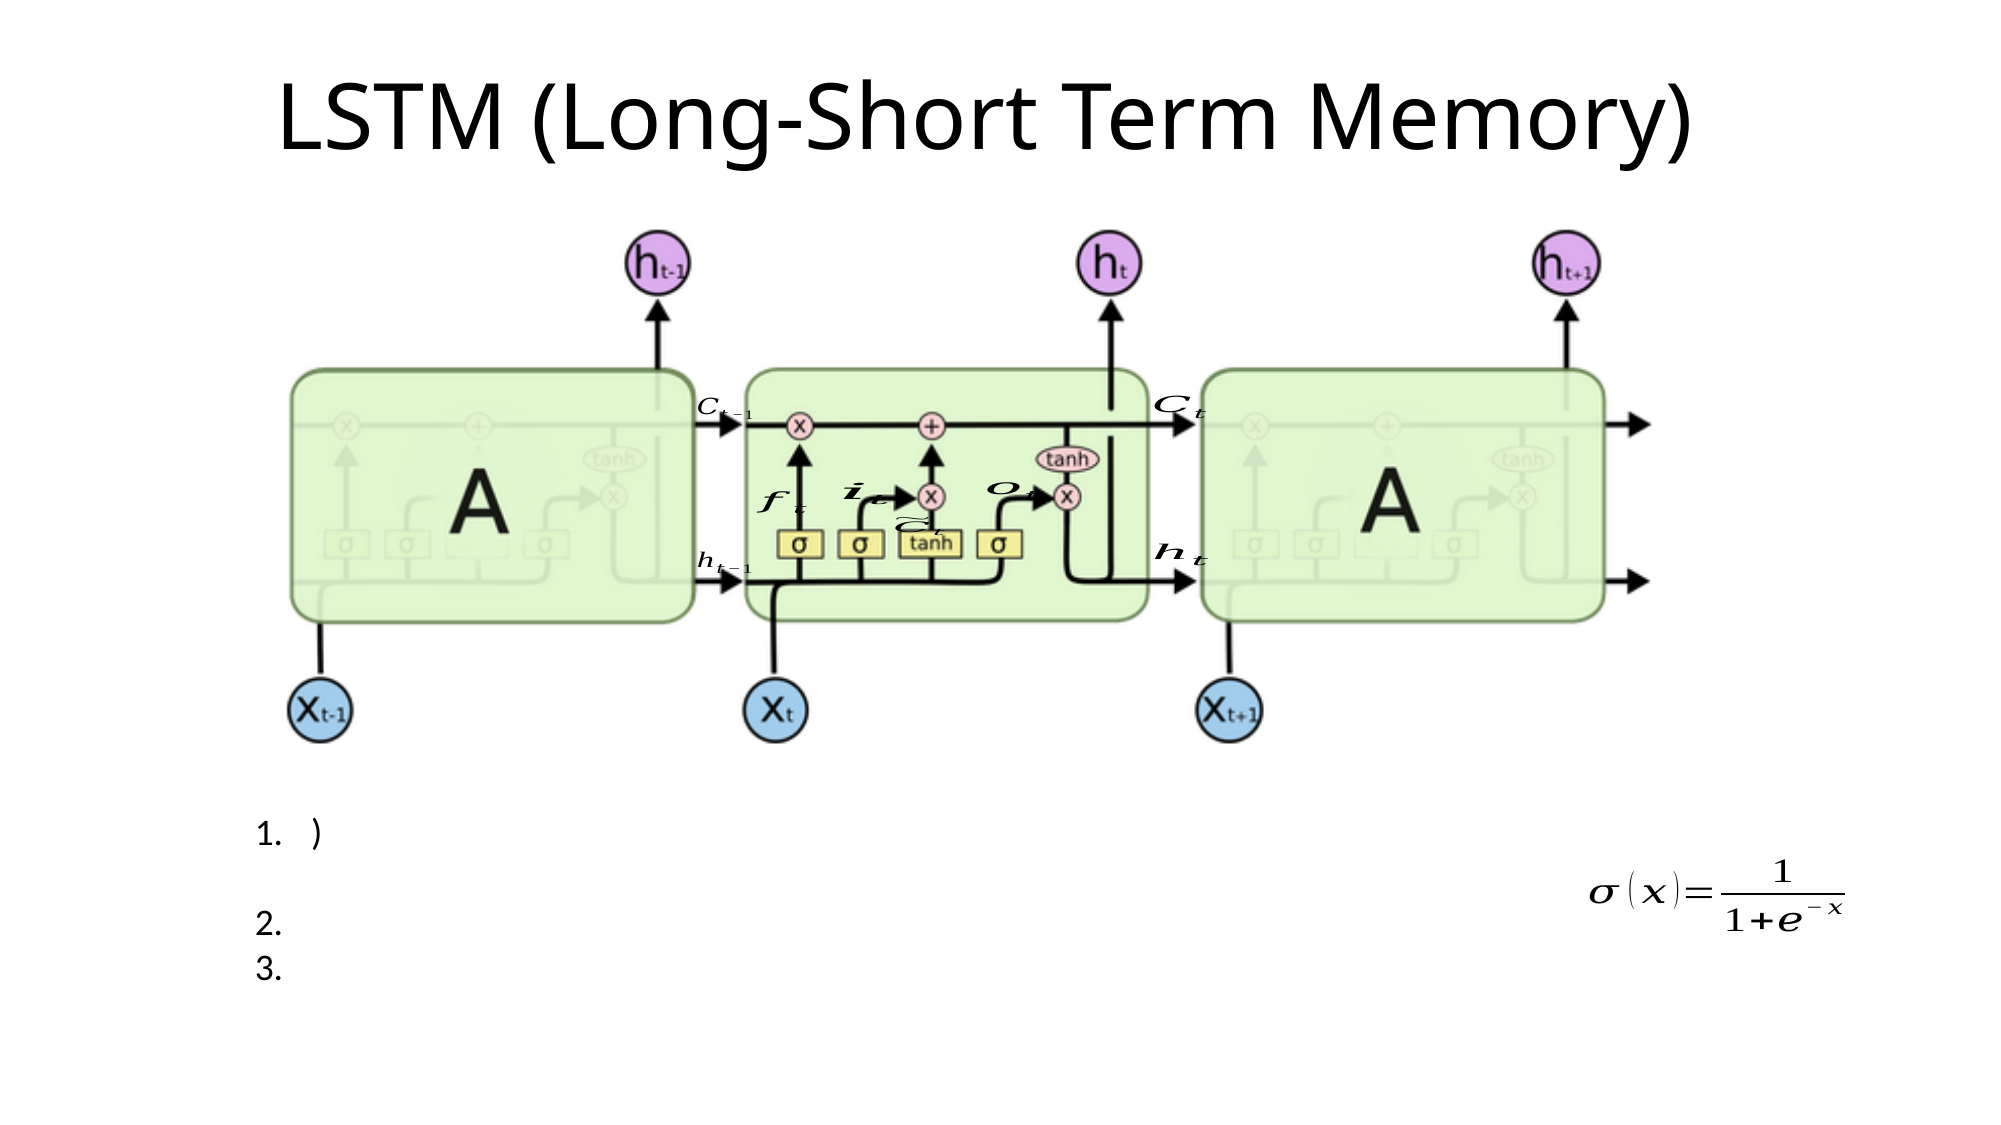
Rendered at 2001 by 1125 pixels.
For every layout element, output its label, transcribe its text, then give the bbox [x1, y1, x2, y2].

picture [224, 188, 1745, 762]
title LSTM (Long-Short Term Memory) [122, 11, 1848, 230]
